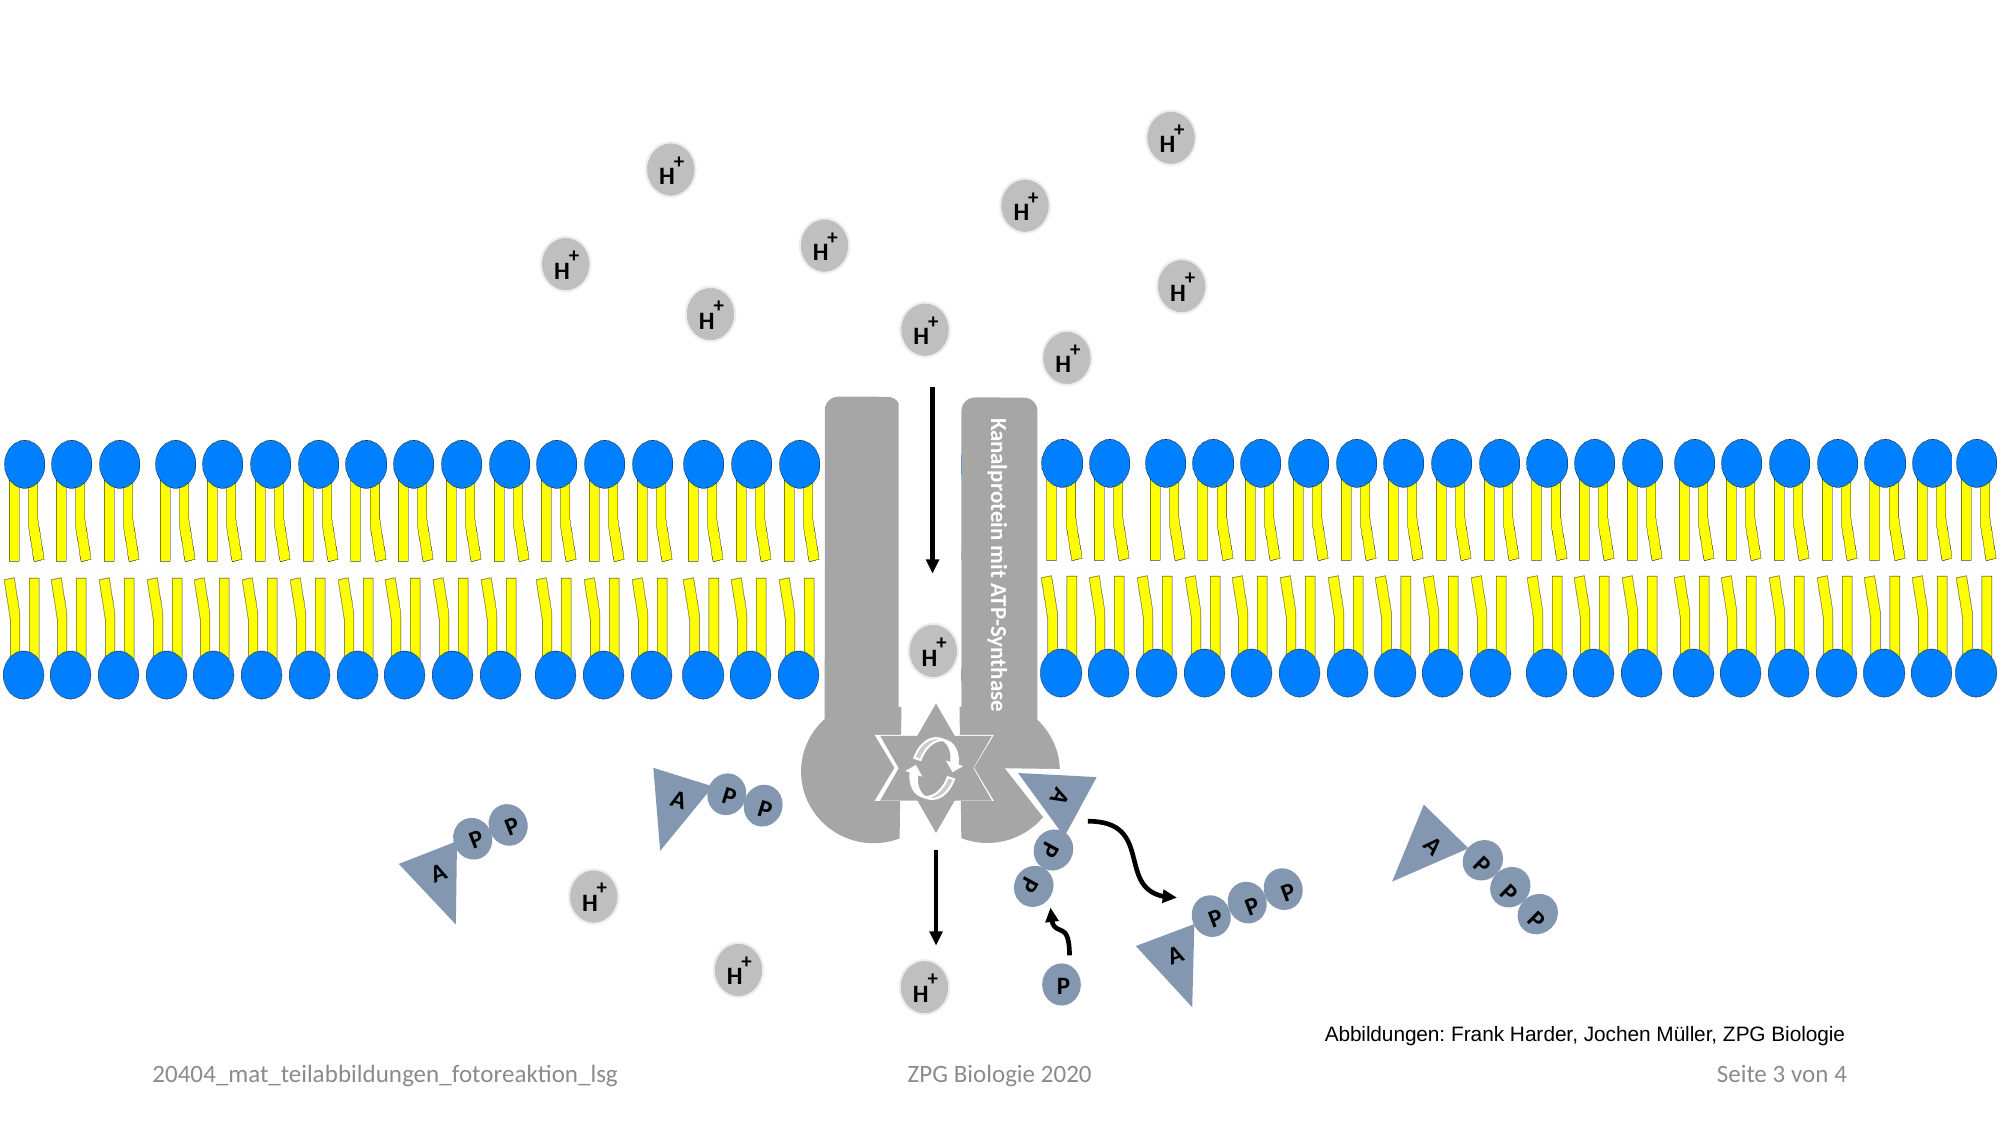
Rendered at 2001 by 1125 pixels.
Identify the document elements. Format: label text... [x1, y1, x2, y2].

footer ZPG Biologie 2020 [662, 1042, 1338, 1103]
text_box Abbildungen: Frank Harder, Jochen Müller, ZPG Biologie [1310, 1017, 1878, 1053]
slide_number Seite 3 von 4 [1412, 1053, 1863, 1103]
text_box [0, 108, 2000, 1017]
slide_number 20404_mat_teilabbildungen_fotoreaktion_lsg [137, 1042, 648, 1103]
